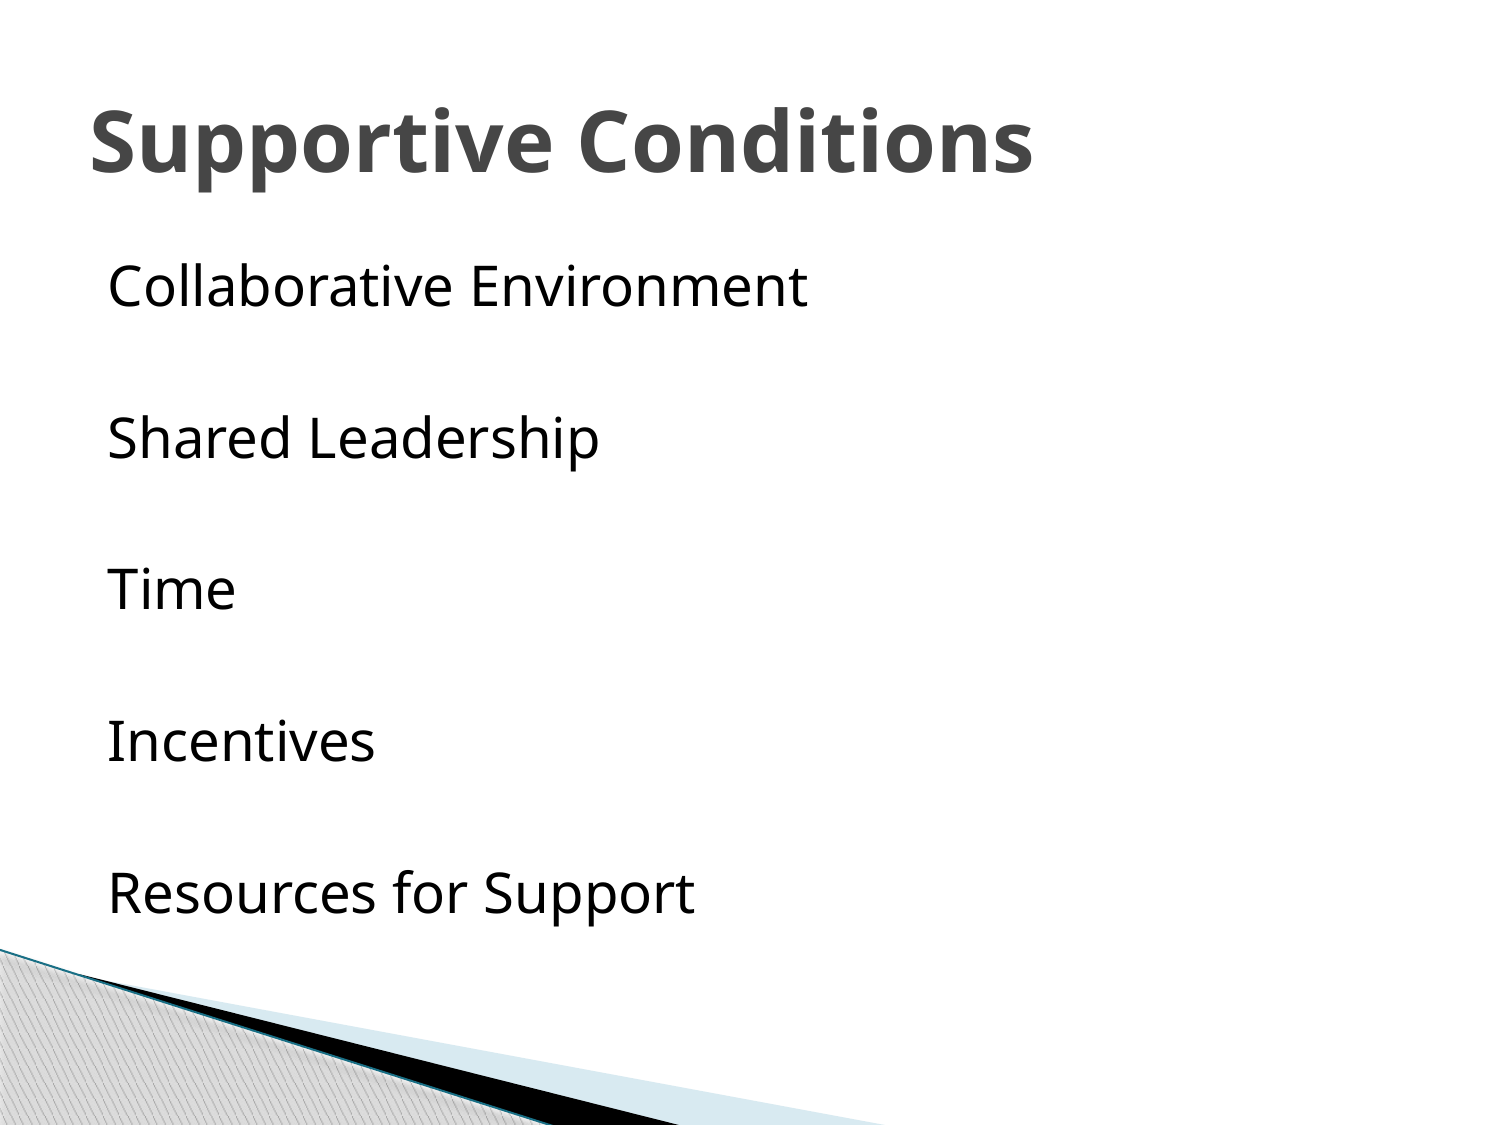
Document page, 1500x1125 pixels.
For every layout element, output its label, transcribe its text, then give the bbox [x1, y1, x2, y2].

list Collaborative Environment Shared Leadership Time Incentives Resources for Support [75, 243, 1425, 986]
title Supportive Conditions [75, 45, 1425, 233]
